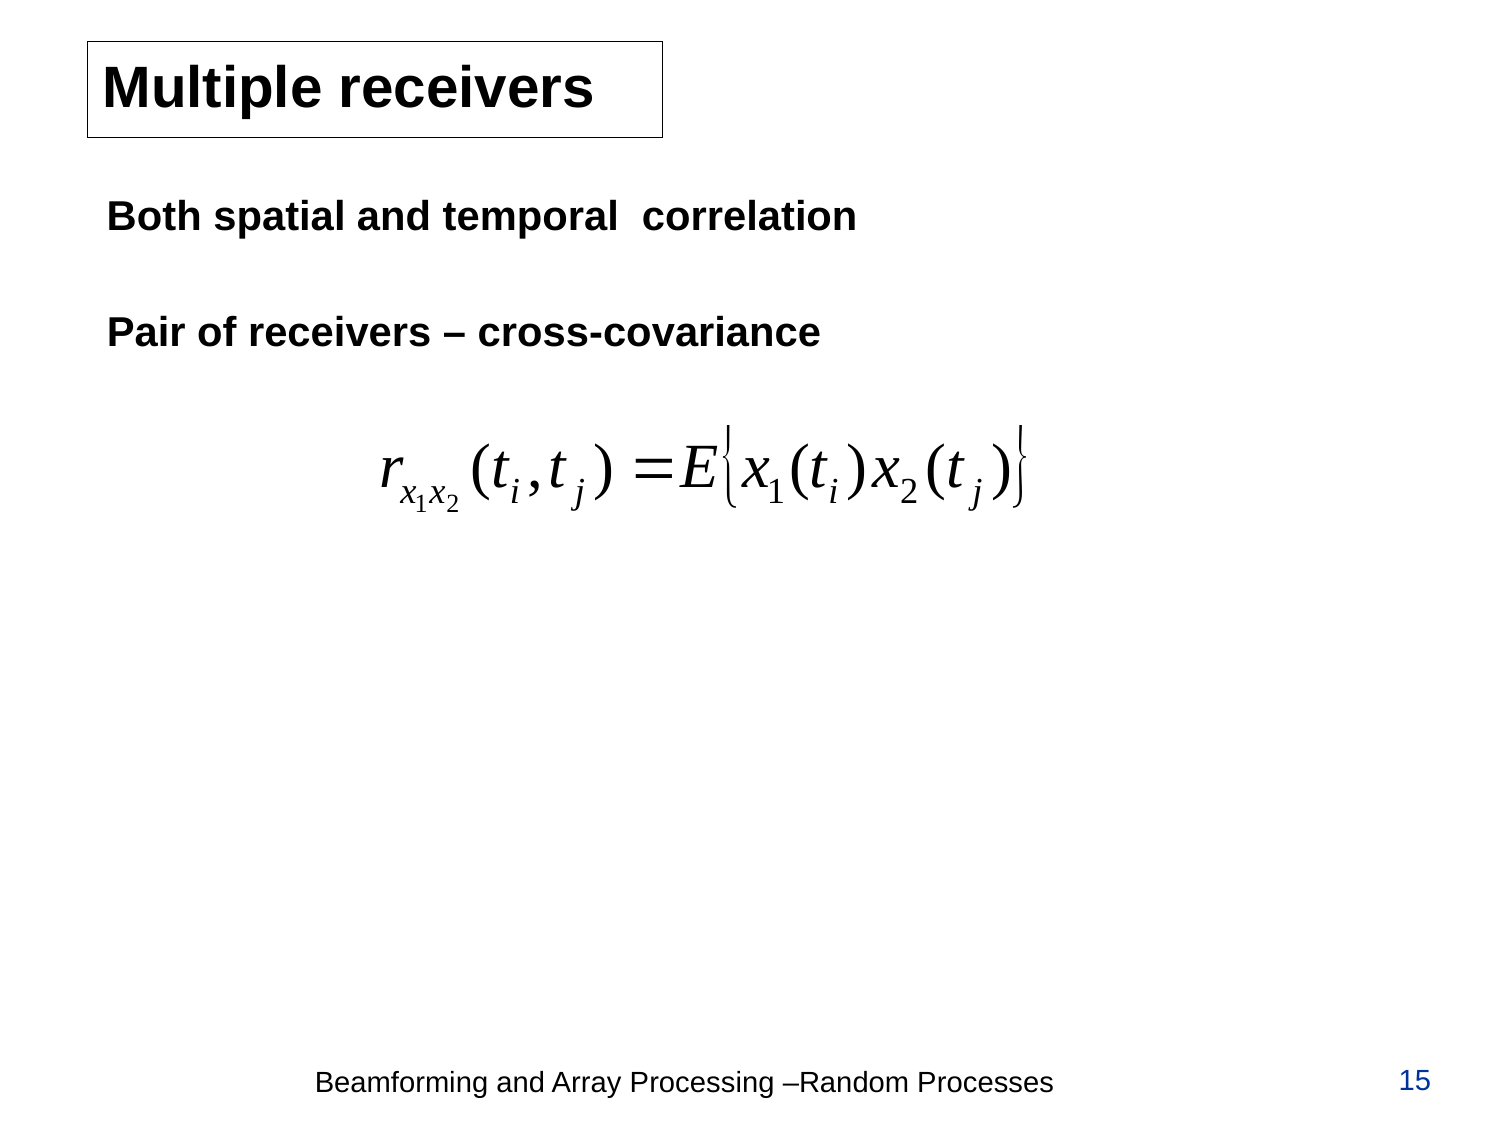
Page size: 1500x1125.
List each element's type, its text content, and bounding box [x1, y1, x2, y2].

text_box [369, 424, 1038, 525]
title Multiple receivers [87, 41, 663, 138]
slide_number 15 [1207, 1055, 1447, 1102]
text_box Both spatial and temporal correlation [91, 171, 1342, 253]
list Pair of receivers – cross-covariance [91, 287, 938, 369]
